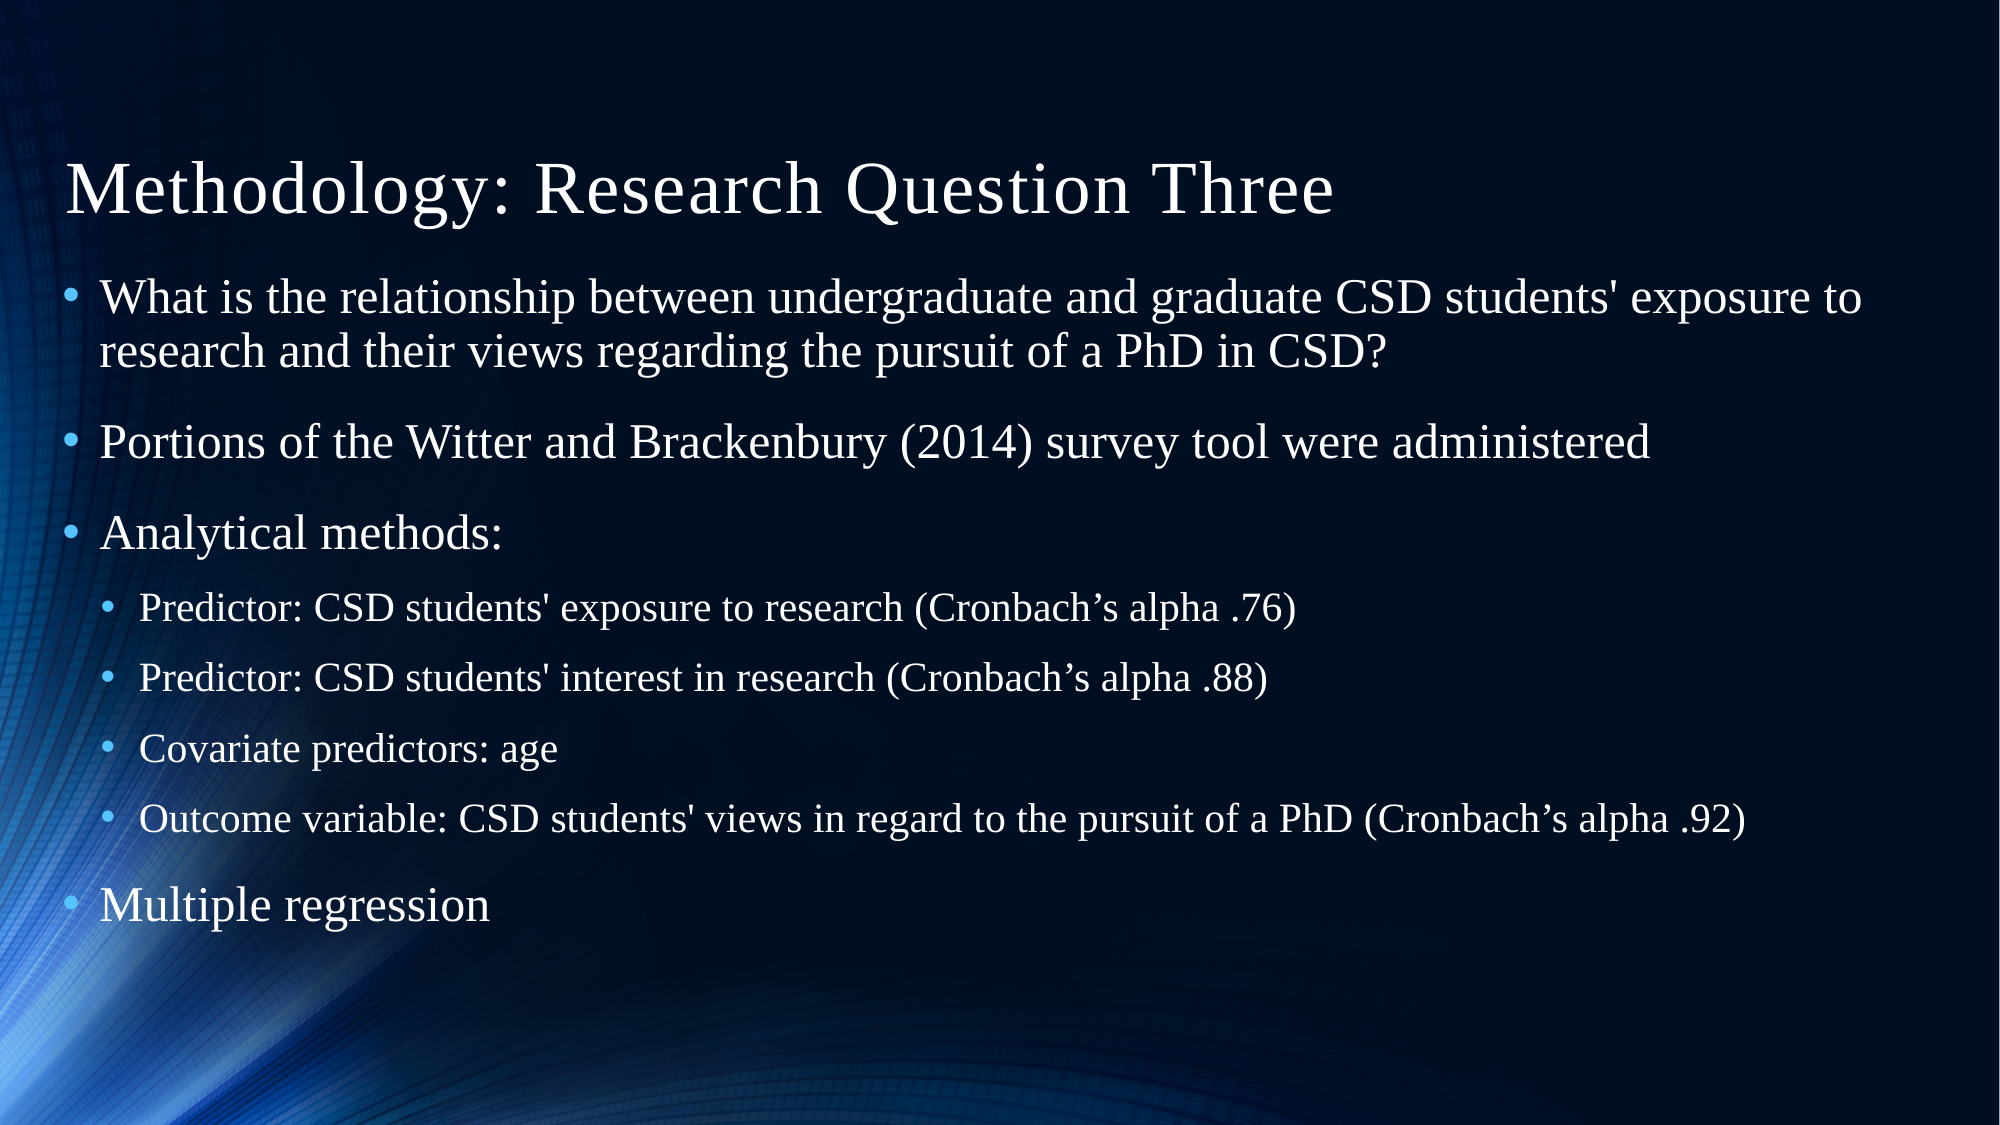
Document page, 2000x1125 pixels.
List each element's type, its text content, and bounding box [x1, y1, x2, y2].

picture [0, 0, 2000, 1125]
title Methodology: Research Question Three [49, 50, 2000, 238]
list What is the relationship between undergraduate and graduate CSD students' exposure to research and their views regarding the pursuit of a PhD in CSD? Portions of the Witter and Brackenbury (2014) survey tool were administered Analytical methods: Predictor: CSD students' exposure to research (Cronbach’s alpha .76) Predictor: CSD students' interest in research (Cronbach’s alpha .88) Covariate predictors: age Outcome variable: CSD students' views in regard to the pursuit of a PhD (Cronbach’s alpha .92) Multiple regression [47, 262, 2000, 1125]
